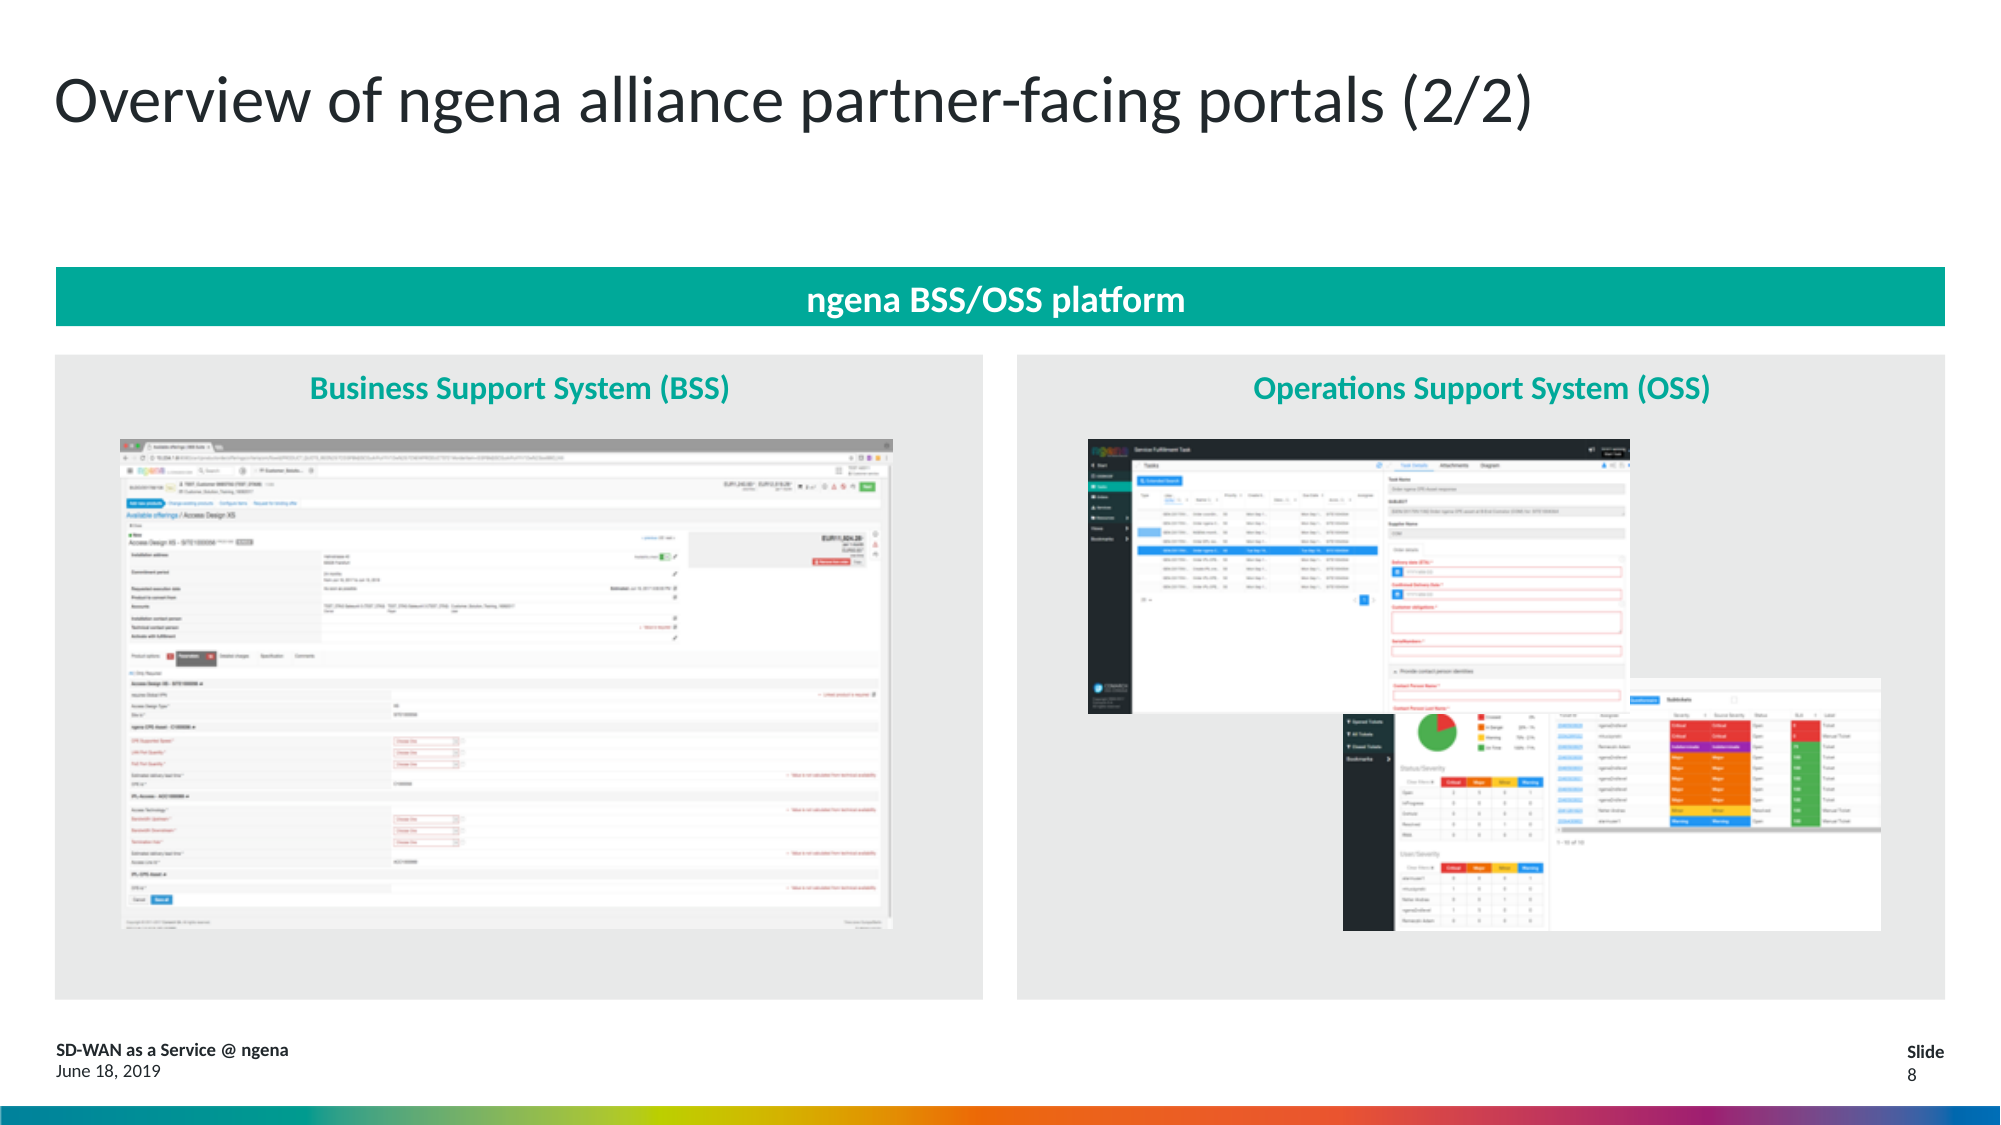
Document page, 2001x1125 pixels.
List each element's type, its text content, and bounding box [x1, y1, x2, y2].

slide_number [56, 1064, 297, 1084]
title Overview of ngena alliance partner-facing portals (2/2) [54, 64, 1945, 201]
text_box ngena BSS/OSS platform [56, 267, 1945, 327]
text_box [54, 354, 1945, 1000]
picture [1088, 439, 1881, 931]
slide_number Slide 7 [1907, 1040, 1969, 1090]
picture [120, 439, 893, 929]
picture [0, 1106, 2000, 1125]
footer SD-WAN as a Service @ ngena [54, 1040, 363, 1064]
